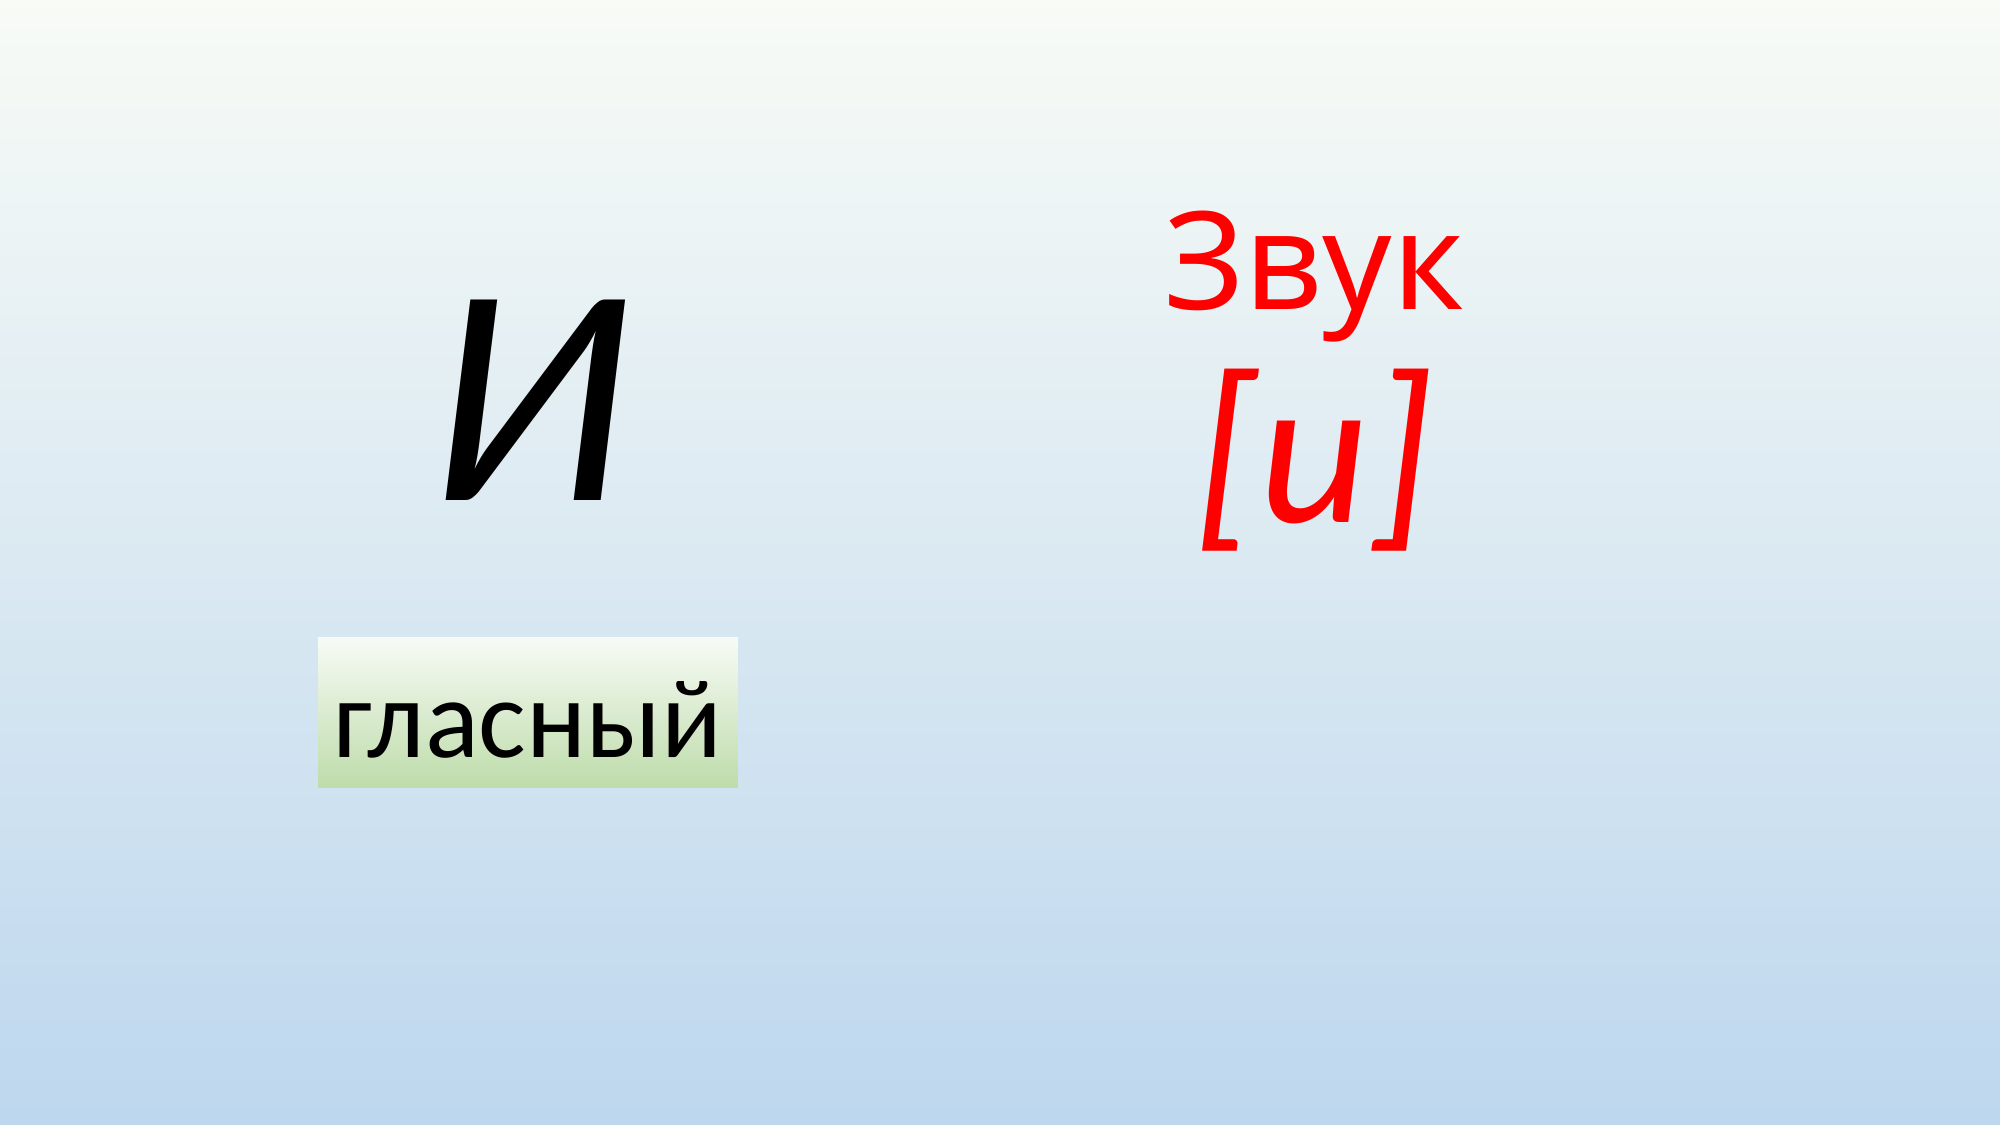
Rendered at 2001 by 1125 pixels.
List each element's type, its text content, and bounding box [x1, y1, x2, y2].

title И [249, 184, 807, 576]
text_box гласный [318, 637, 738, 788]
text_box Звук [и] [1036, 184, 1593, 576]
